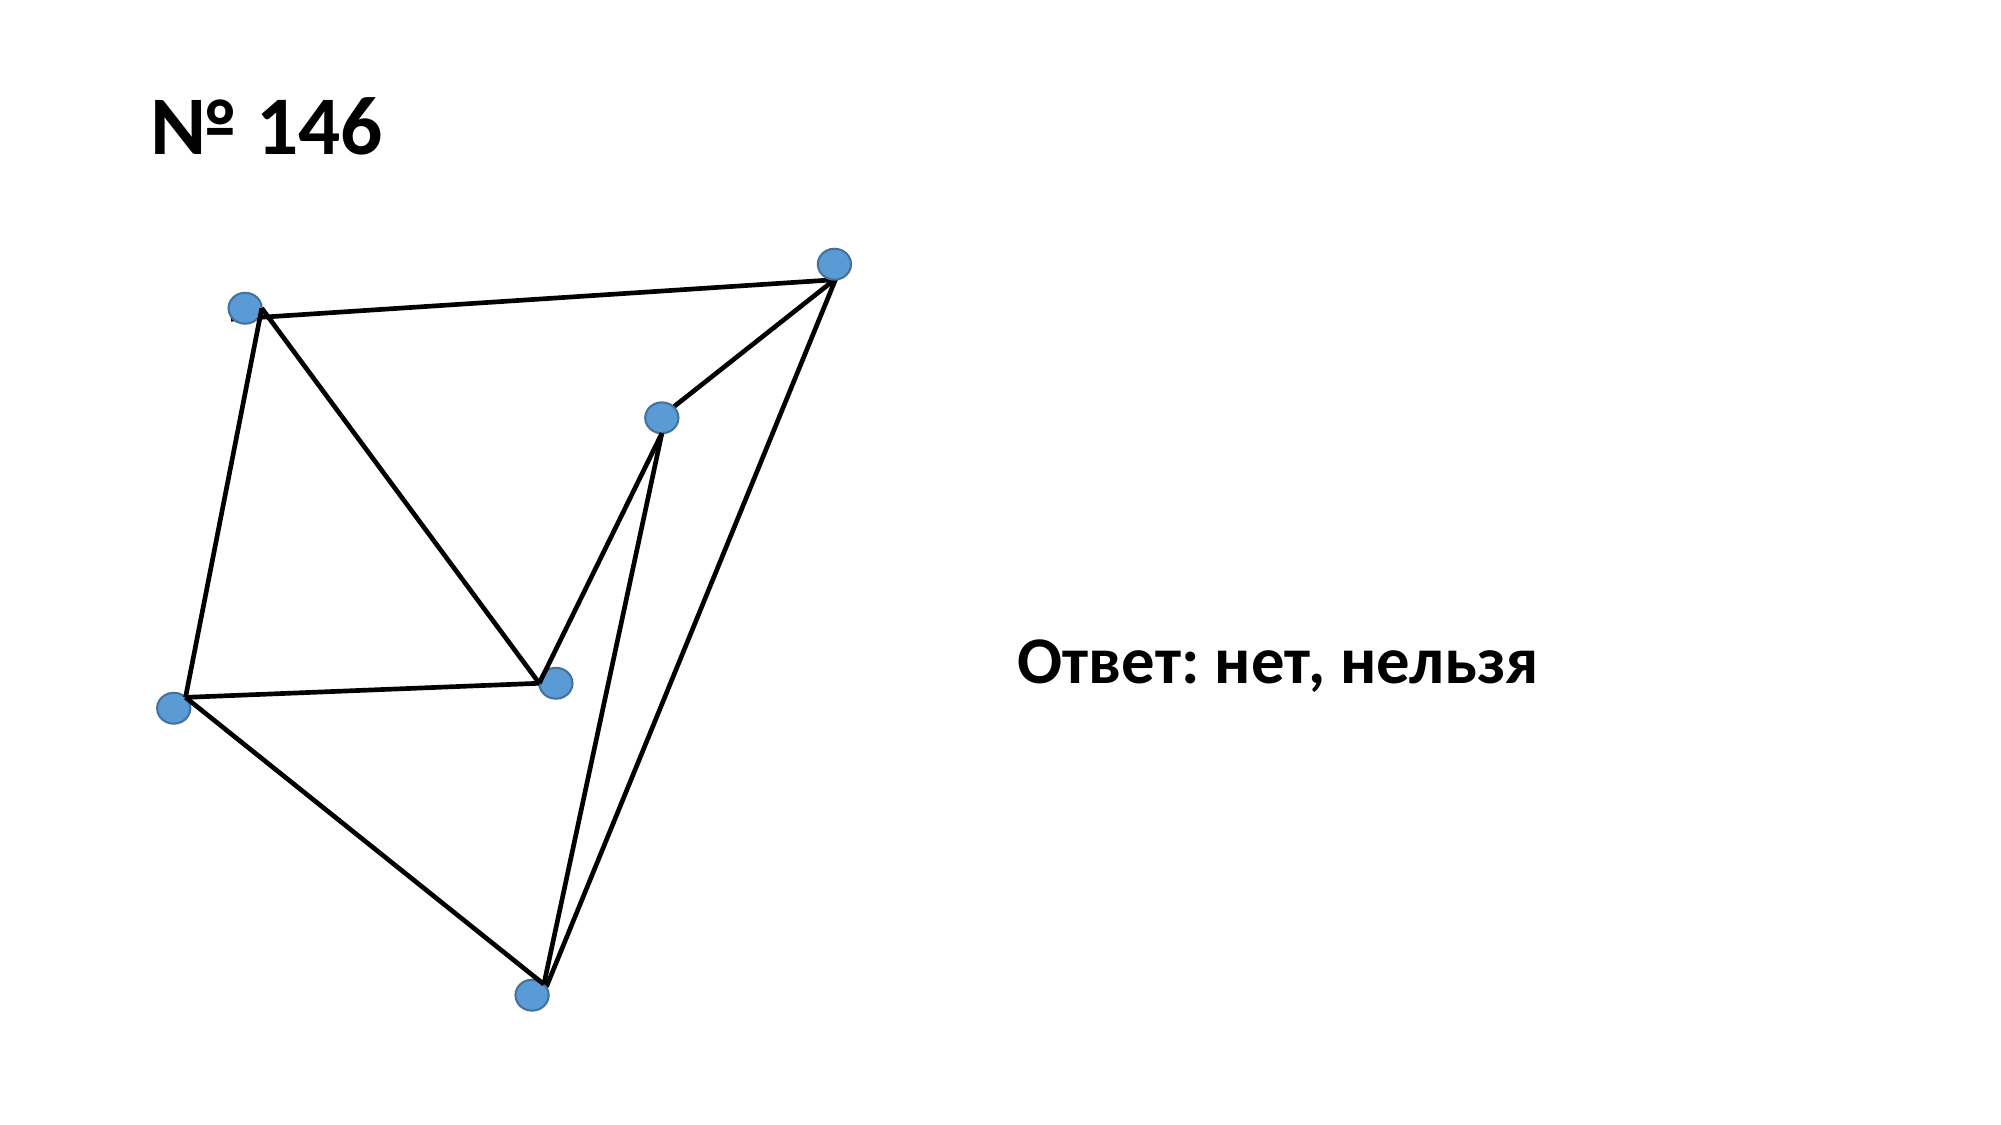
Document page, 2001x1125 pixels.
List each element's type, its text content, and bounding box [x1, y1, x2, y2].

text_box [234, 319, 545, 672]
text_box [543, 433, 662, 985]
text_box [673, 320, 835, 407]
text_box Ответ: нет, нельзя [1002, 609, 1555, 705]
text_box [230, 279, 835, 320]
text_box № 146 [135, 63, 398, 179]
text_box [546, 276, 837, 987]
text_box [156, 691, 185, 725]
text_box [185, 319, 234, 672]
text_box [185, 672, 545, 698]
text_box [816, 247, 853, 281]
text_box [185, 697, 544, 985]
text_box [514, 985, 550, 1012]
